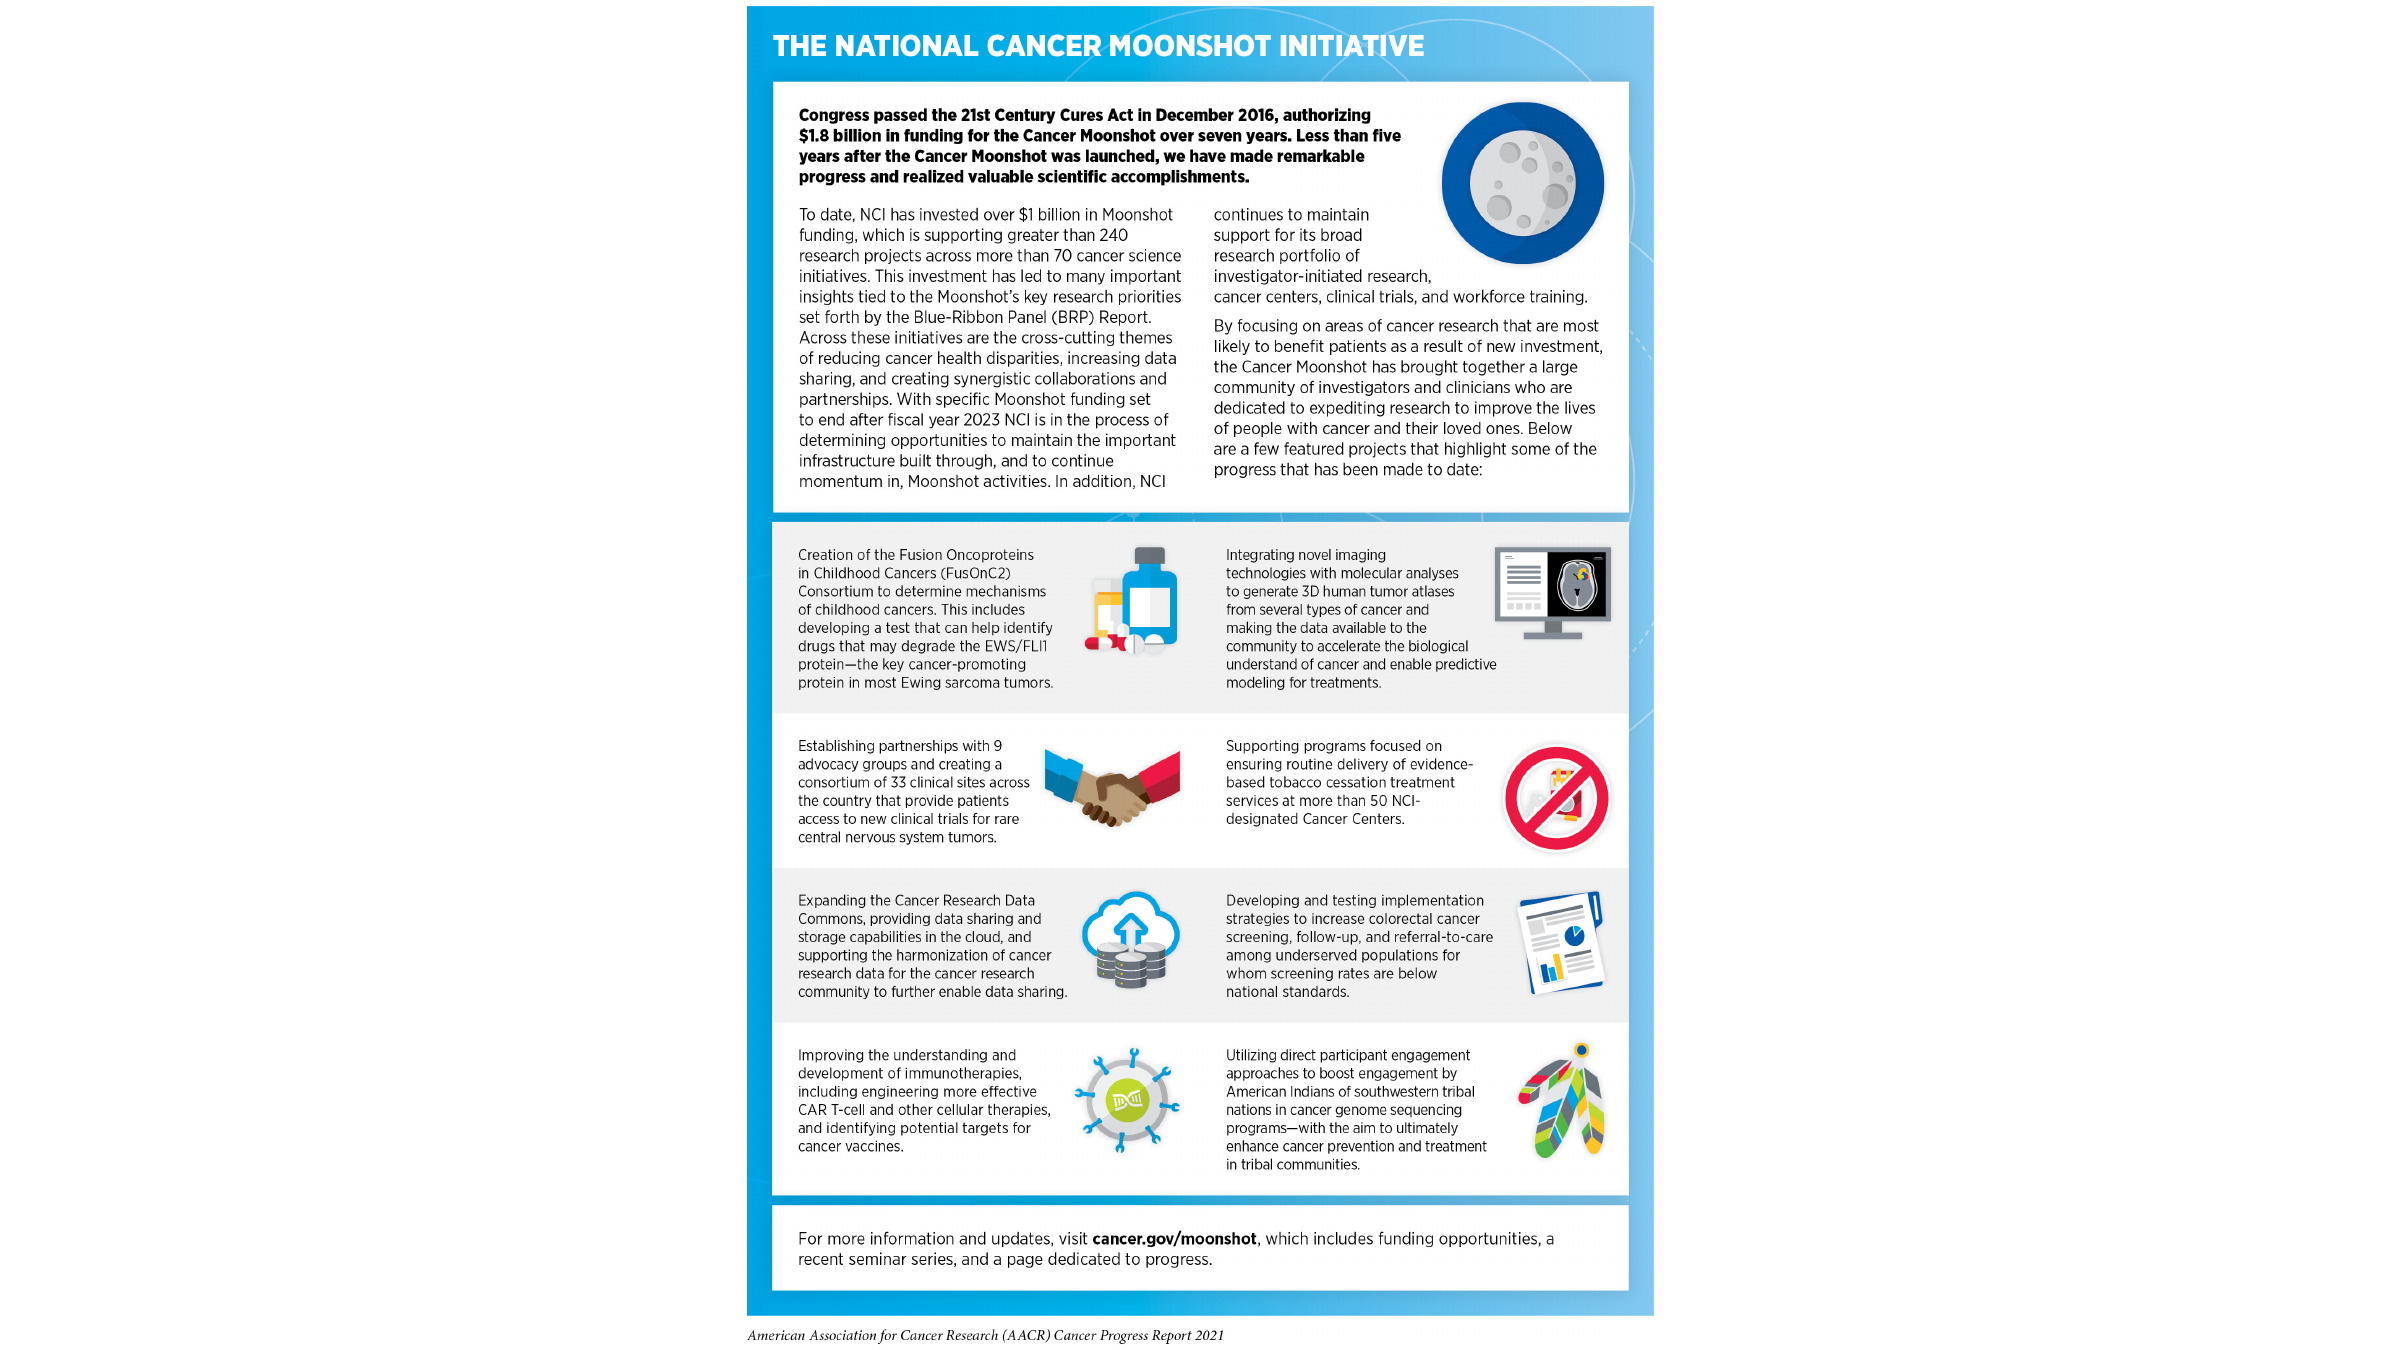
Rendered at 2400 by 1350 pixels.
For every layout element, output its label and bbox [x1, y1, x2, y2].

picture [738, 0, 1662, 1350]
